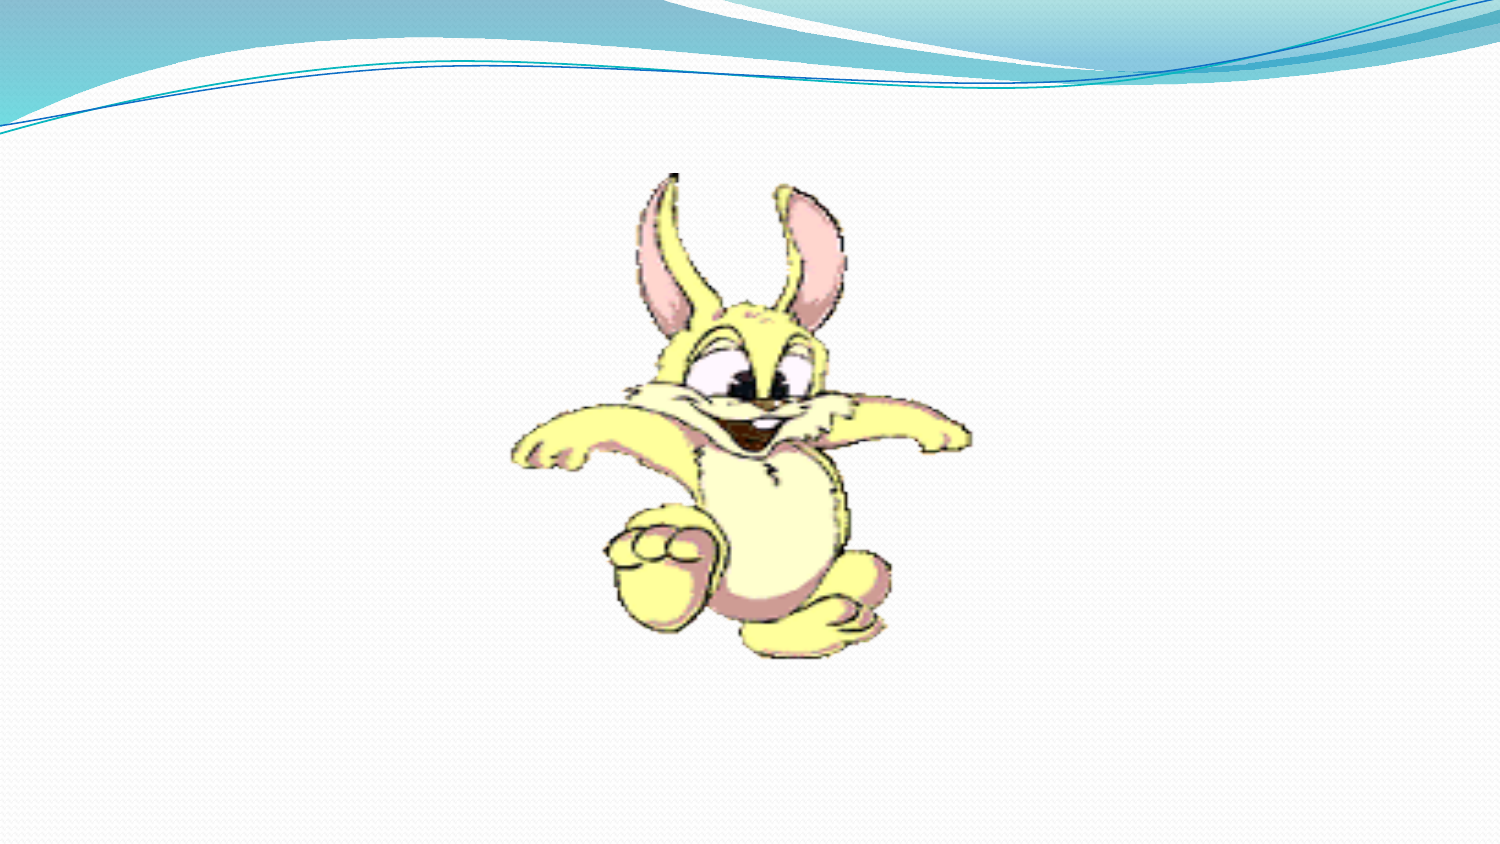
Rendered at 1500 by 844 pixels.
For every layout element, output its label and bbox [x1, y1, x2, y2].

picture [442, 173, 1022, 718]
